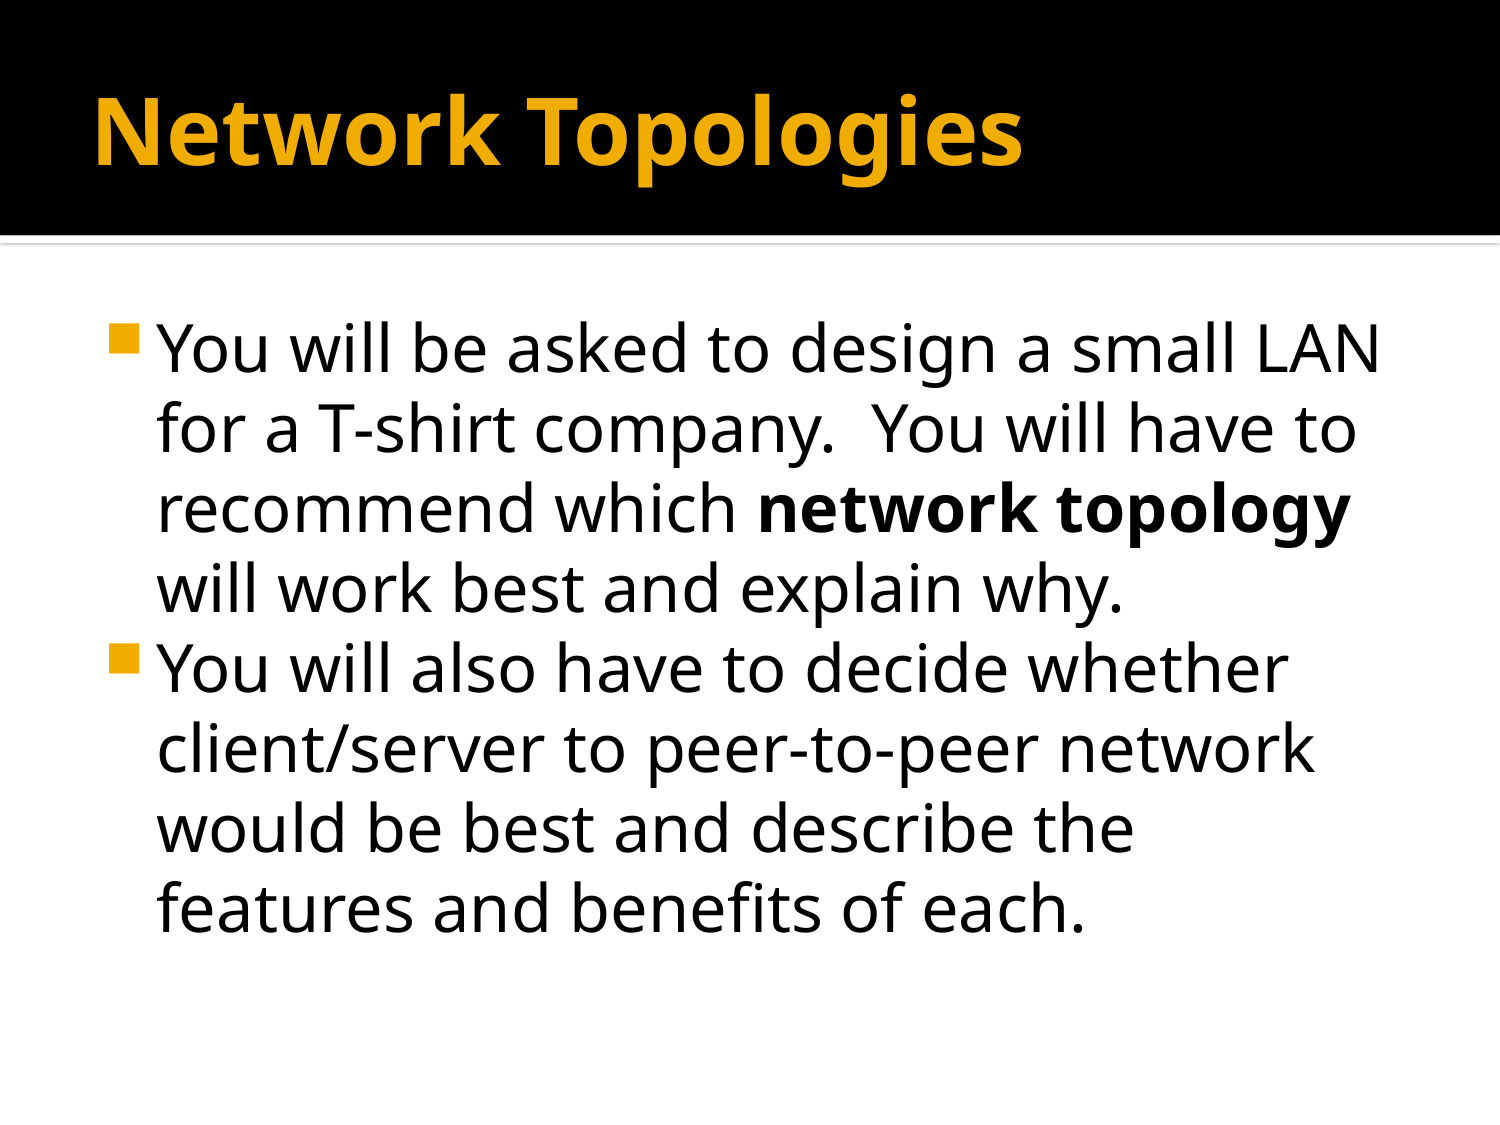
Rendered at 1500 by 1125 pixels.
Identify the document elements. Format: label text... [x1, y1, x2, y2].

list You will be asked to design a small LAN for a T-shirt company. You will have to recommend which network topology will work best and explain why. You will also have to decide whether client/server to peer-to-peer network would be best and describe the features and benefits of each. [75, 291, 1425, 1050]
title Network Topologies [75, 25, 1425, 231]
